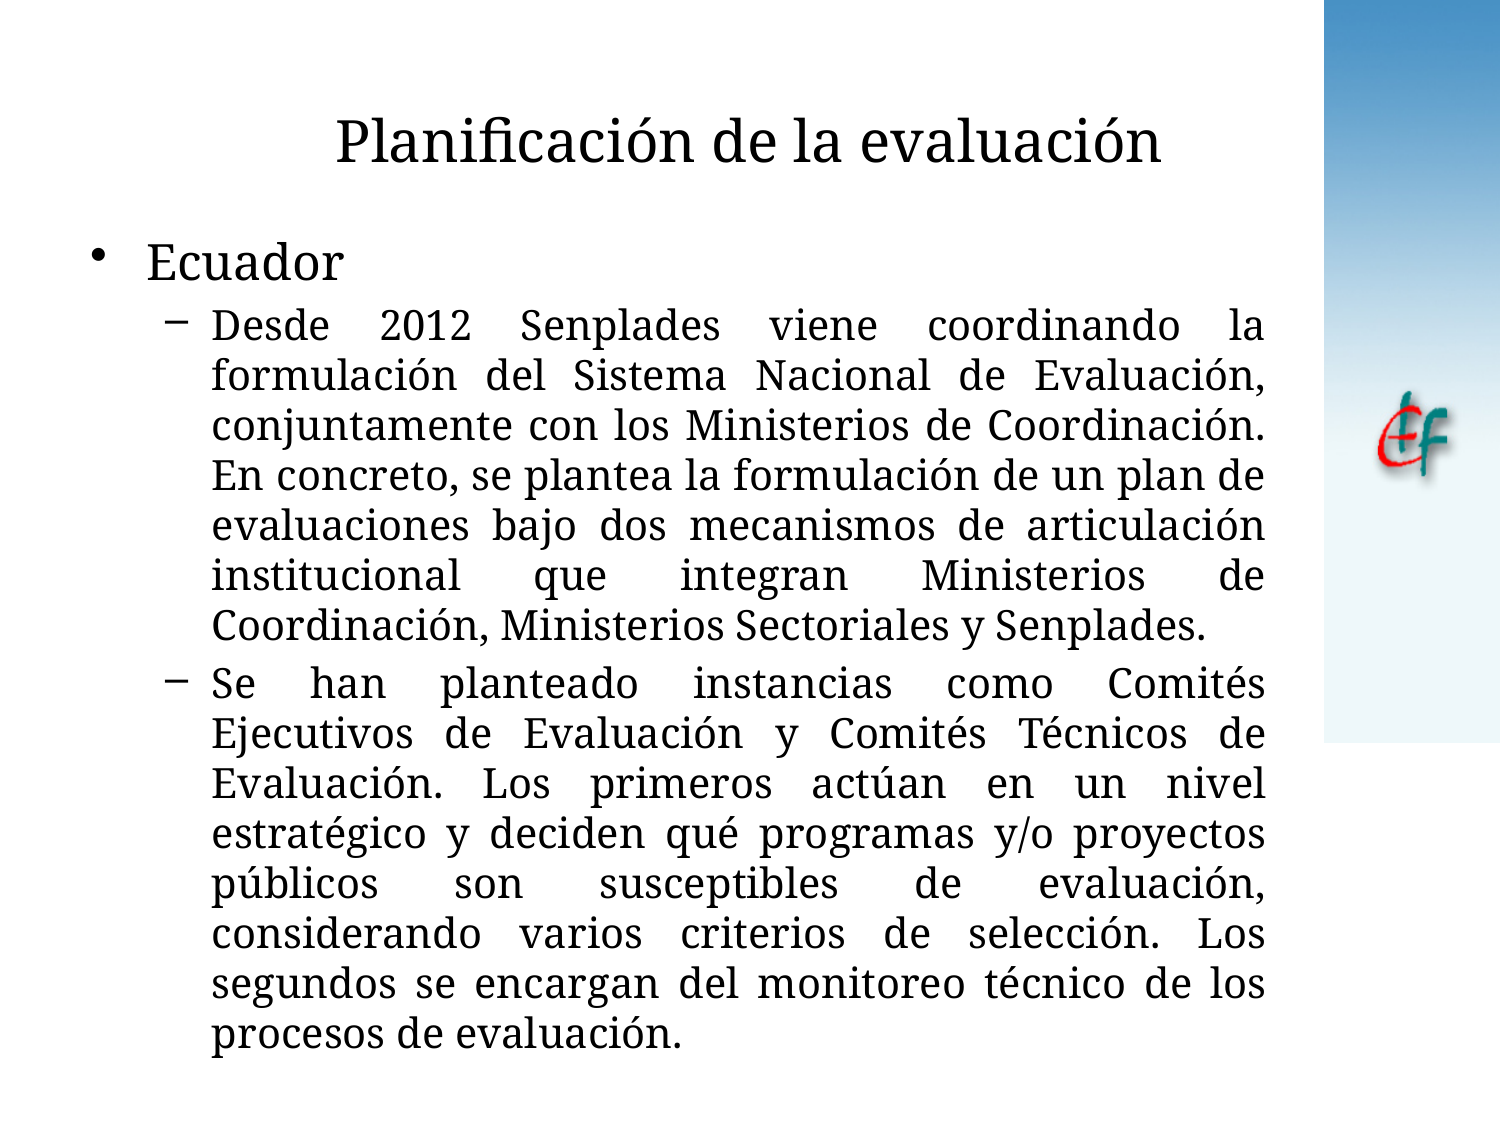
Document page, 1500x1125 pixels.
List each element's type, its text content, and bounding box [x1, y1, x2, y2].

list Ecuador Desde 2012 Senplades viene coordinando la formulación del Sistema Nacional de Evaluación, conjuntamente con los Ministerios de Coordinación. En concreto, se plantea la formulación de un plan de evaluaciones bajo dos mecanismos de articulación institucional que integran Ministerios de Coordinación, Ministerios Sectoriales y Senplades. Se han planteado instancias como Comités Ejecutivos de Evaluación y Comités Técnicos de Evaluación. Los primeros actúan en un nivel estratégico y deciden qué programas y/o proyectos públicos son susceptibles de evaluación, considerando varios criterios de selección. Los segundos se encargan del monitoreo técnico de los procesos de evaluación. [74, 210, 1282, 1102]
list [1323, 0, 1500, 743]
title Planificación de la evaluación [74, 44, 1318, 233]
